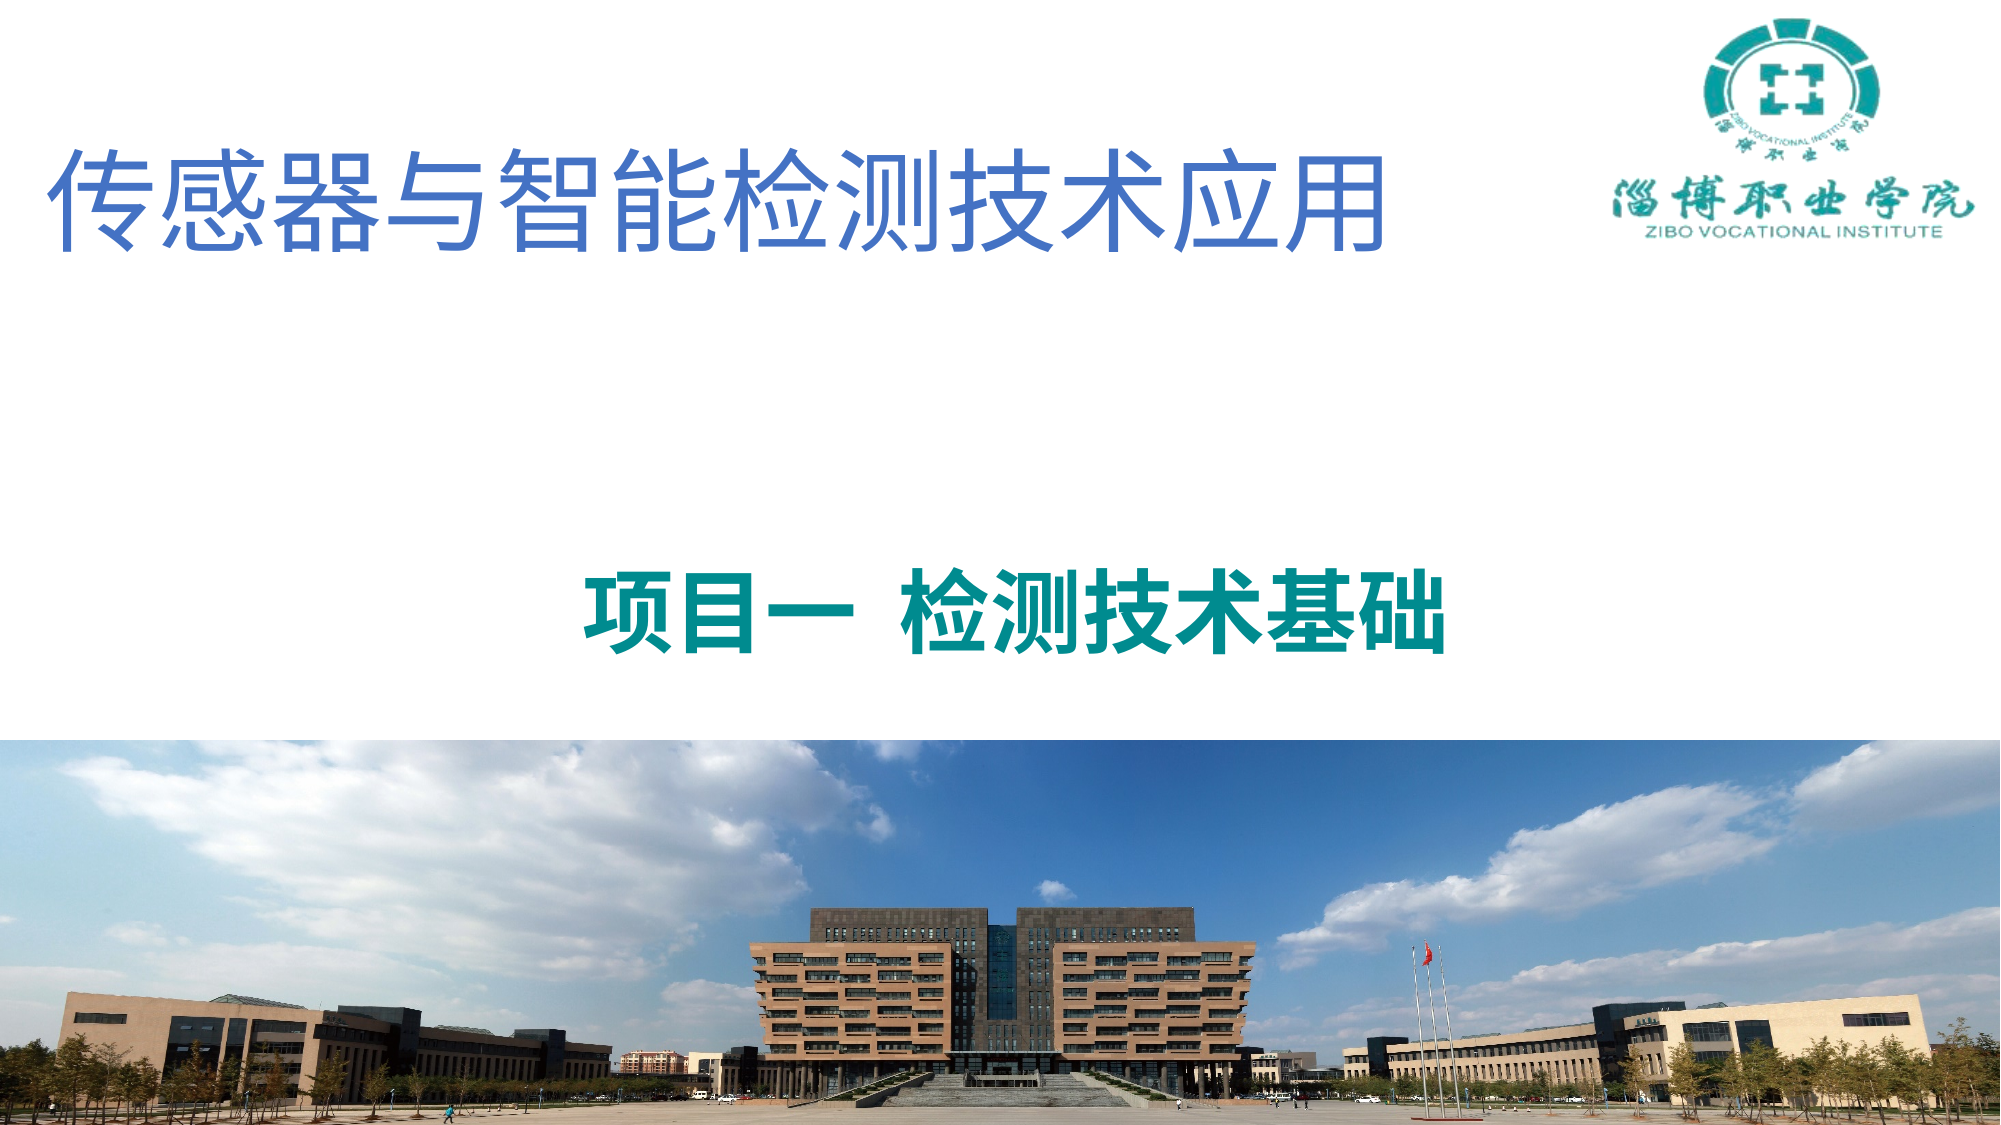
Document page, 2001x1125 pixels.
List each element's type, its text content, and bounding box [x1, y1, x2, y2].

picture [1581, 4, 2000, 253]
text_box 传感器与智能检测技术应用 [30, 123, 1411, 274]
picture [0, 740, 2000, 1125]
text_box 项目一 检测技术基础 [567, 547, 1598, 673]
